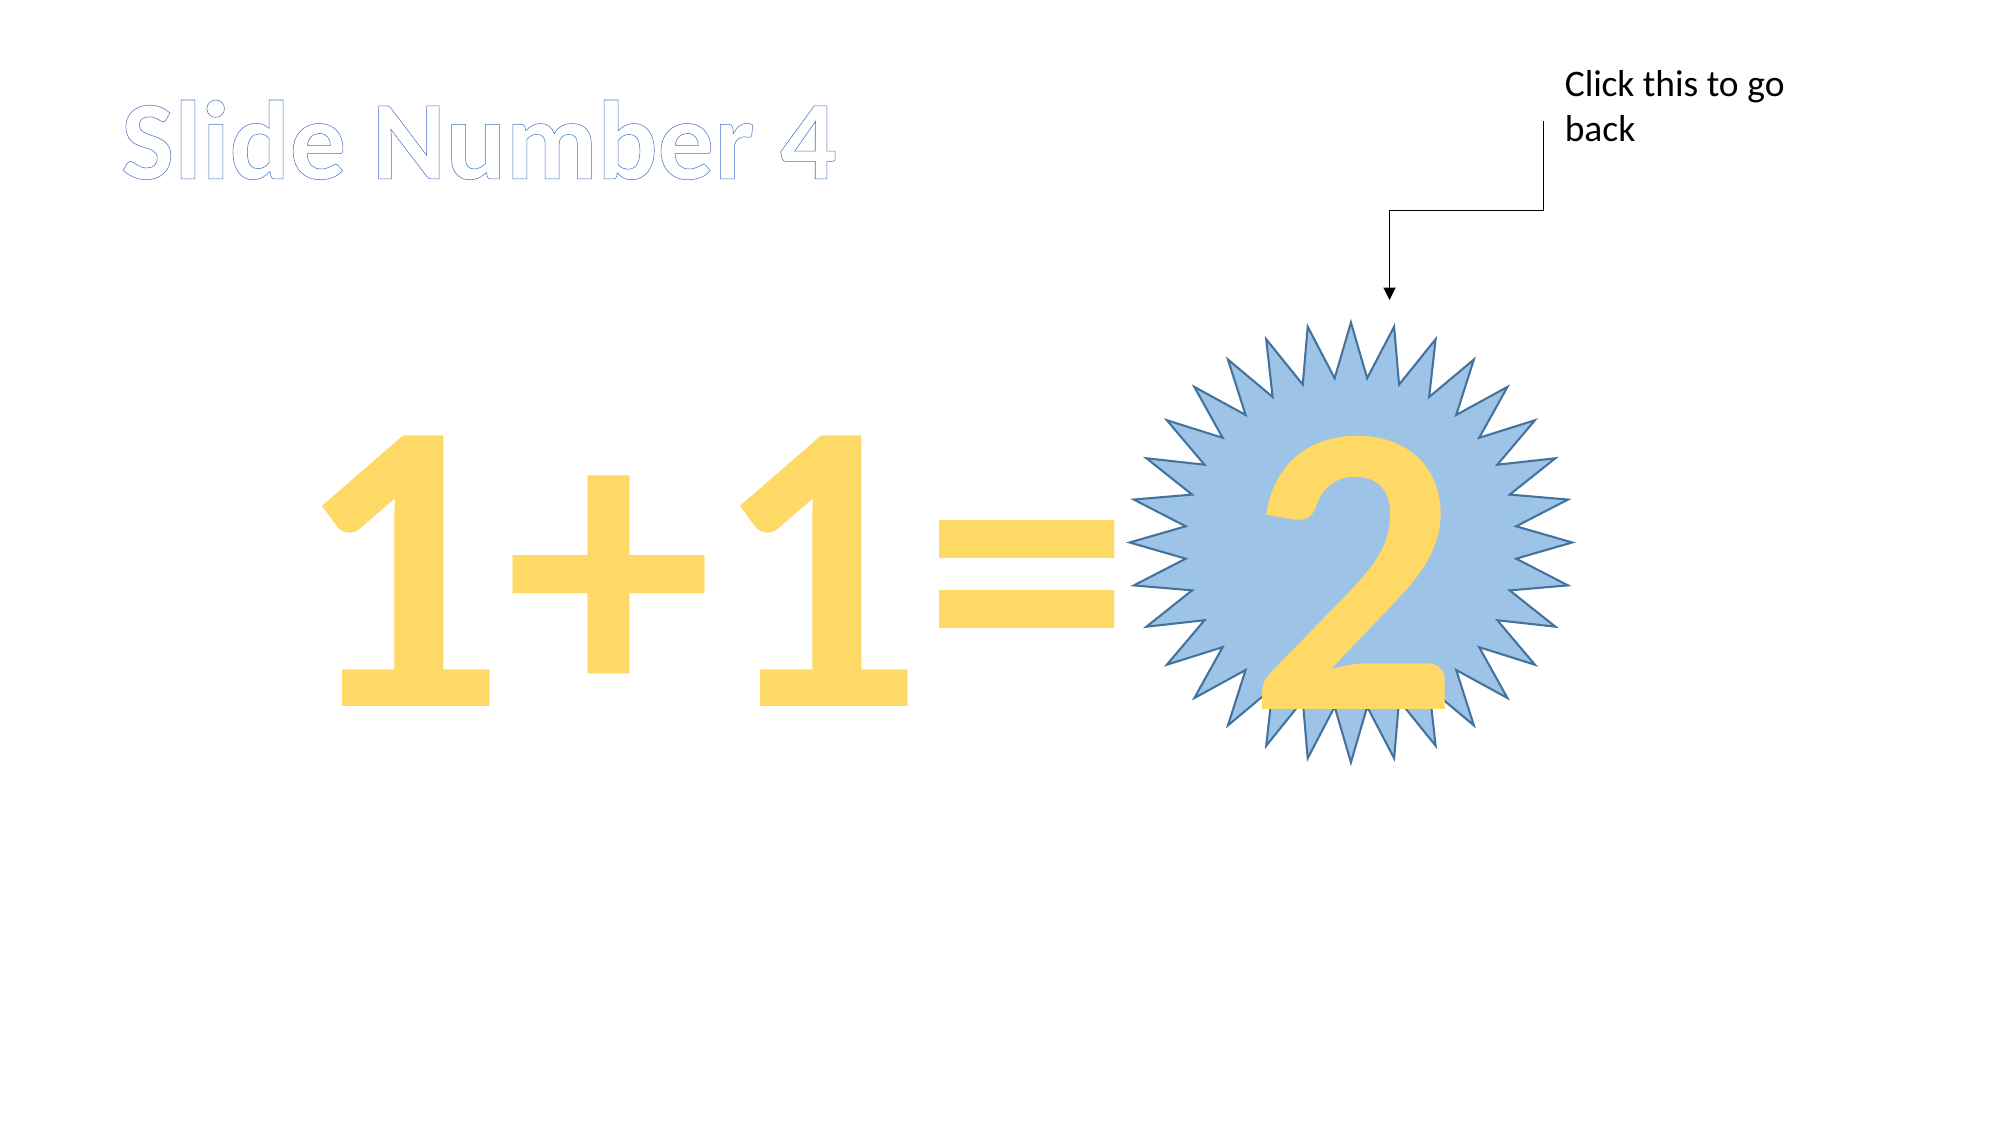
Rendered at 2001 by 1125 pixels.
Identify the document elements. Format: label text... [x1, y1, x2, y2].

text_box Click this to go back [1550, 52, 1813, 157]
text_box 2 [1125, 318, 1577, 767]
text_box Slide Number 4 [105, 58, 853, 209]
text_box 1+1= [279, 282, 1148, 798]
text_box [1377, 133, 1557, 288]
